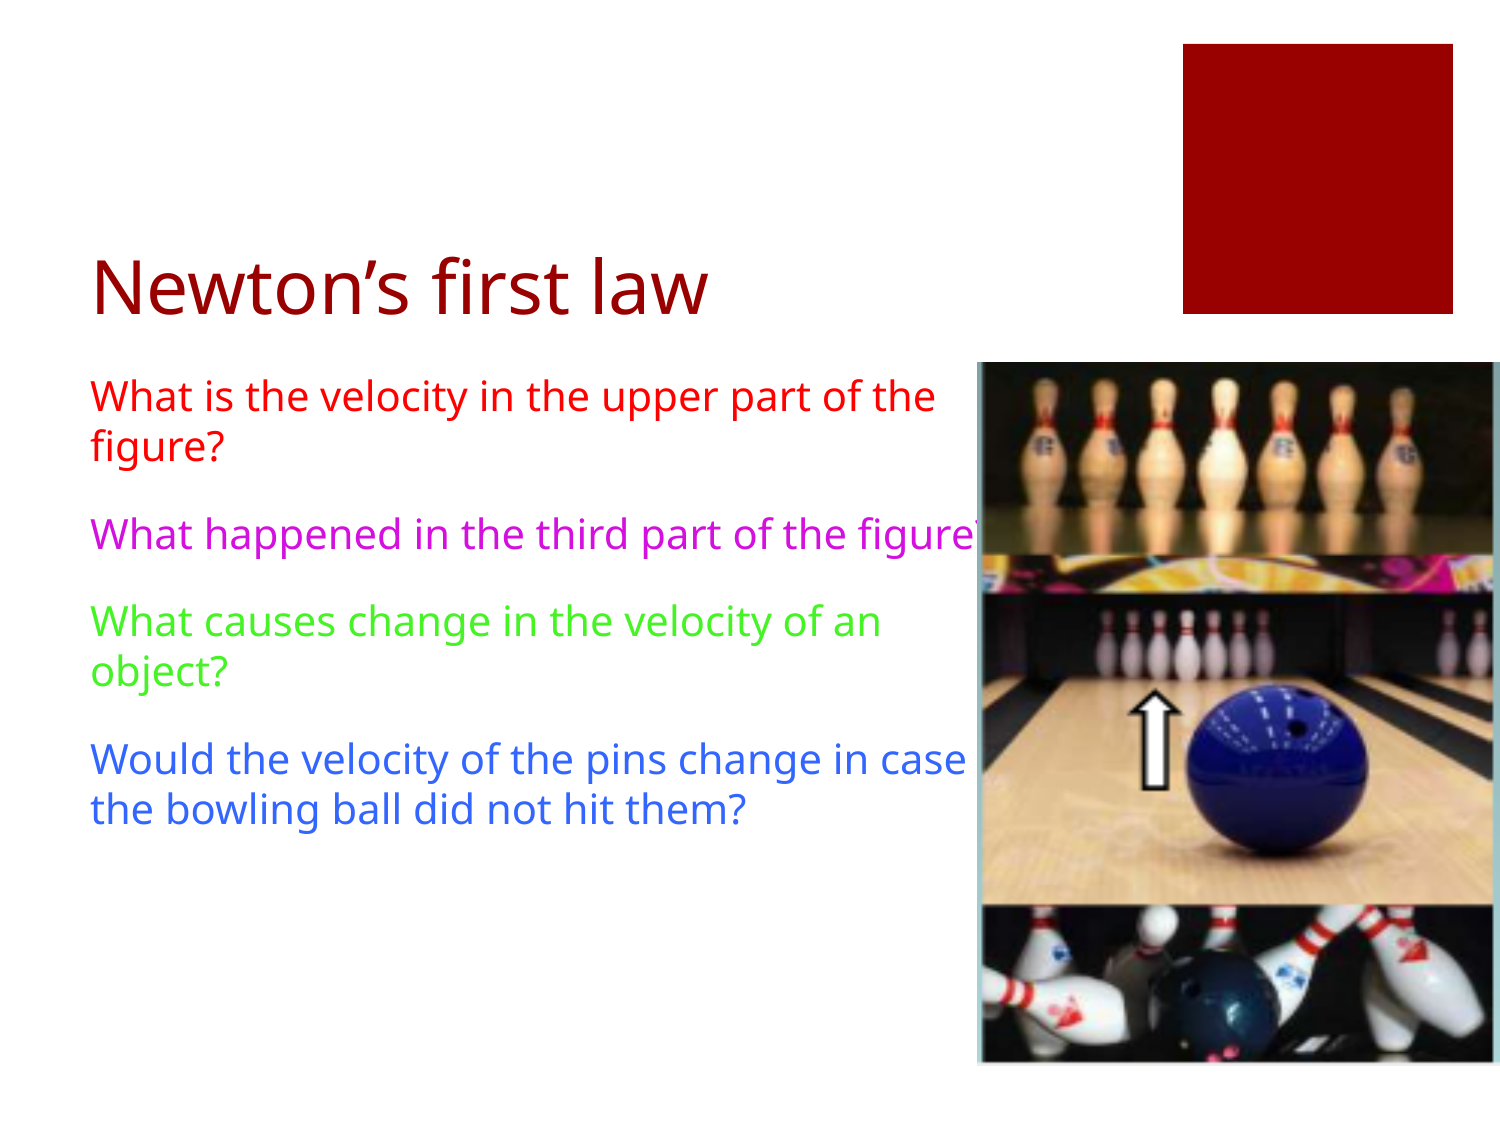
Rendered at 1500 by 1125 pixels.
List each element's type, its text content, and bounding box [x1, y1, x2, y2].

list What is the velocity in the upper part of the figure? What happened in the third part of the figure? What causes change in the velocity of an object? Would the velocity of the pins change in case the bowling ball did not hit them? [75, 362, 977, 1005]
title Newton’s first law [75, 149, 1143, 338]
picture [977, 361, 1500, 1067]
